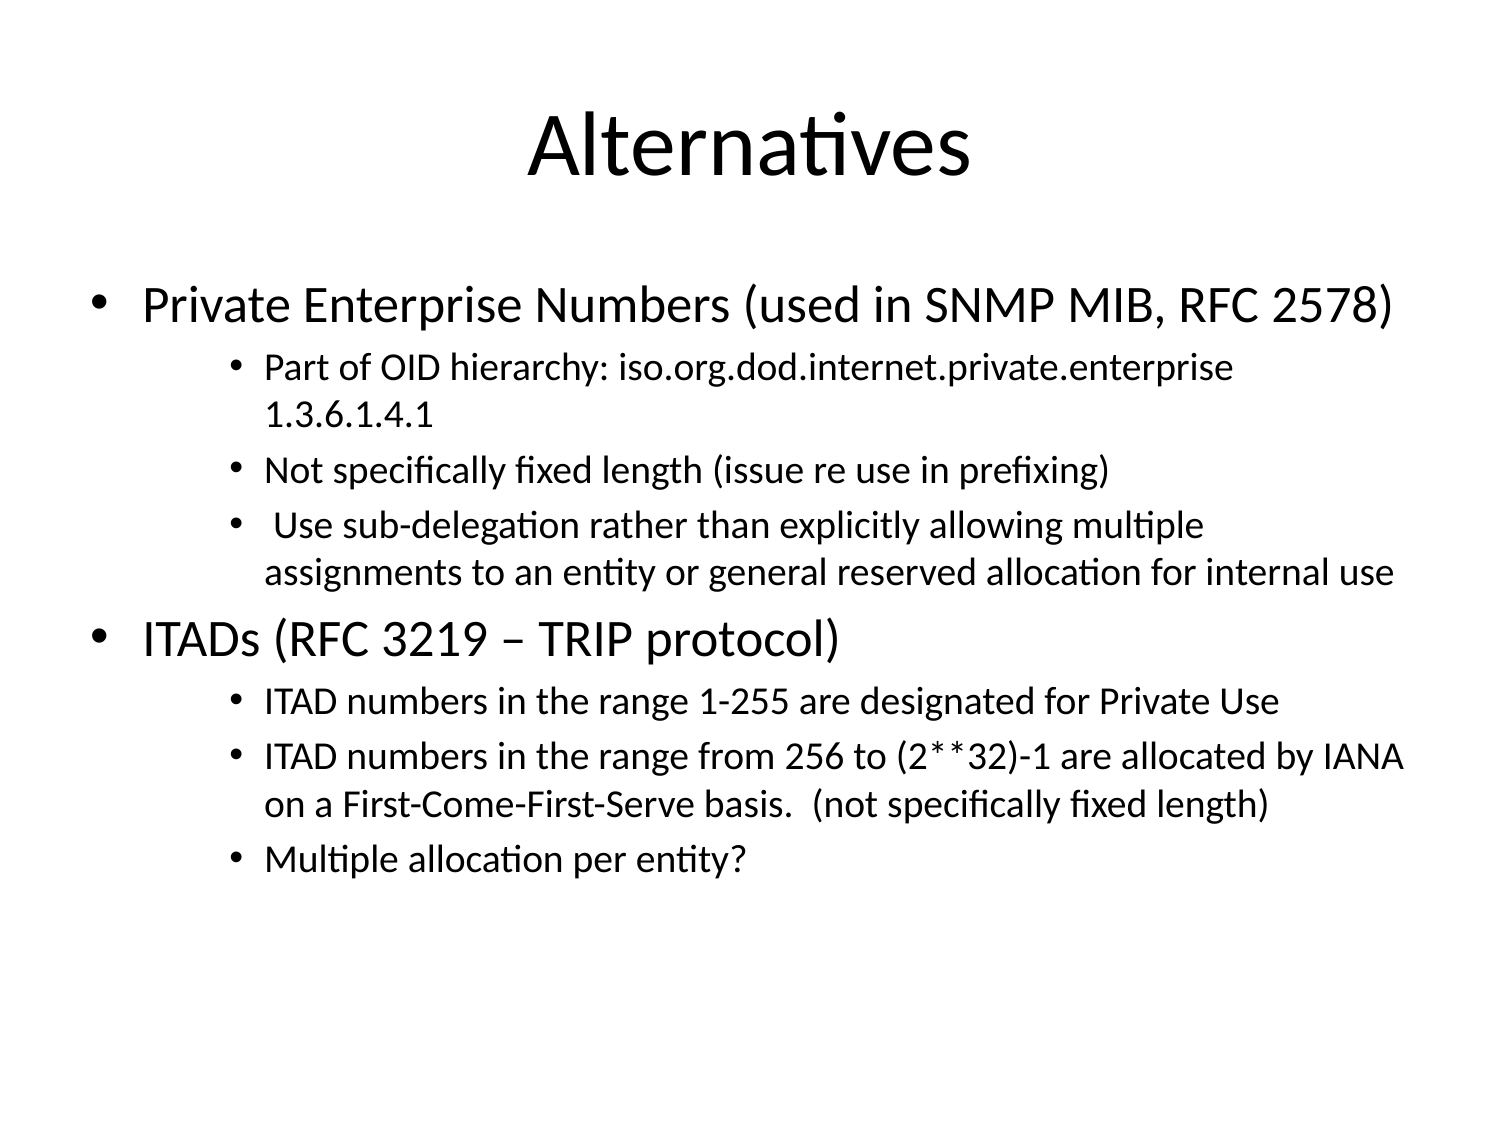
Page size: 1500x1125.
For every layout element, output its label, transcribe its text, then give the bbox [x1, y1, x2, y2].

title Alternatives [75, 45, 1425, 233]
list Private Enterprise Numbers (used in SNMP MIB, RFC 2578) Part of OID hierarchy: iso.org.dod.internet.private.enterprise 1.3.6.1.4.1 Not specifically fixed length (issue re use in prefixing) Use sub-delegation rather than explicitly allowing multiple assignments to an entity or general reserved allocation for internal use ITADs (RFC 3219 – TRIP protocol) ITAD numbers in the range 1-255 are designated for Private Use ITAD numbers in the range from 256 to (2**32)-1 are allocated by IANA on a First-Come-First-Serve basis. (not specifically fixed length) Multiple allocation per entity? [75, 262, 1425, 1005]
